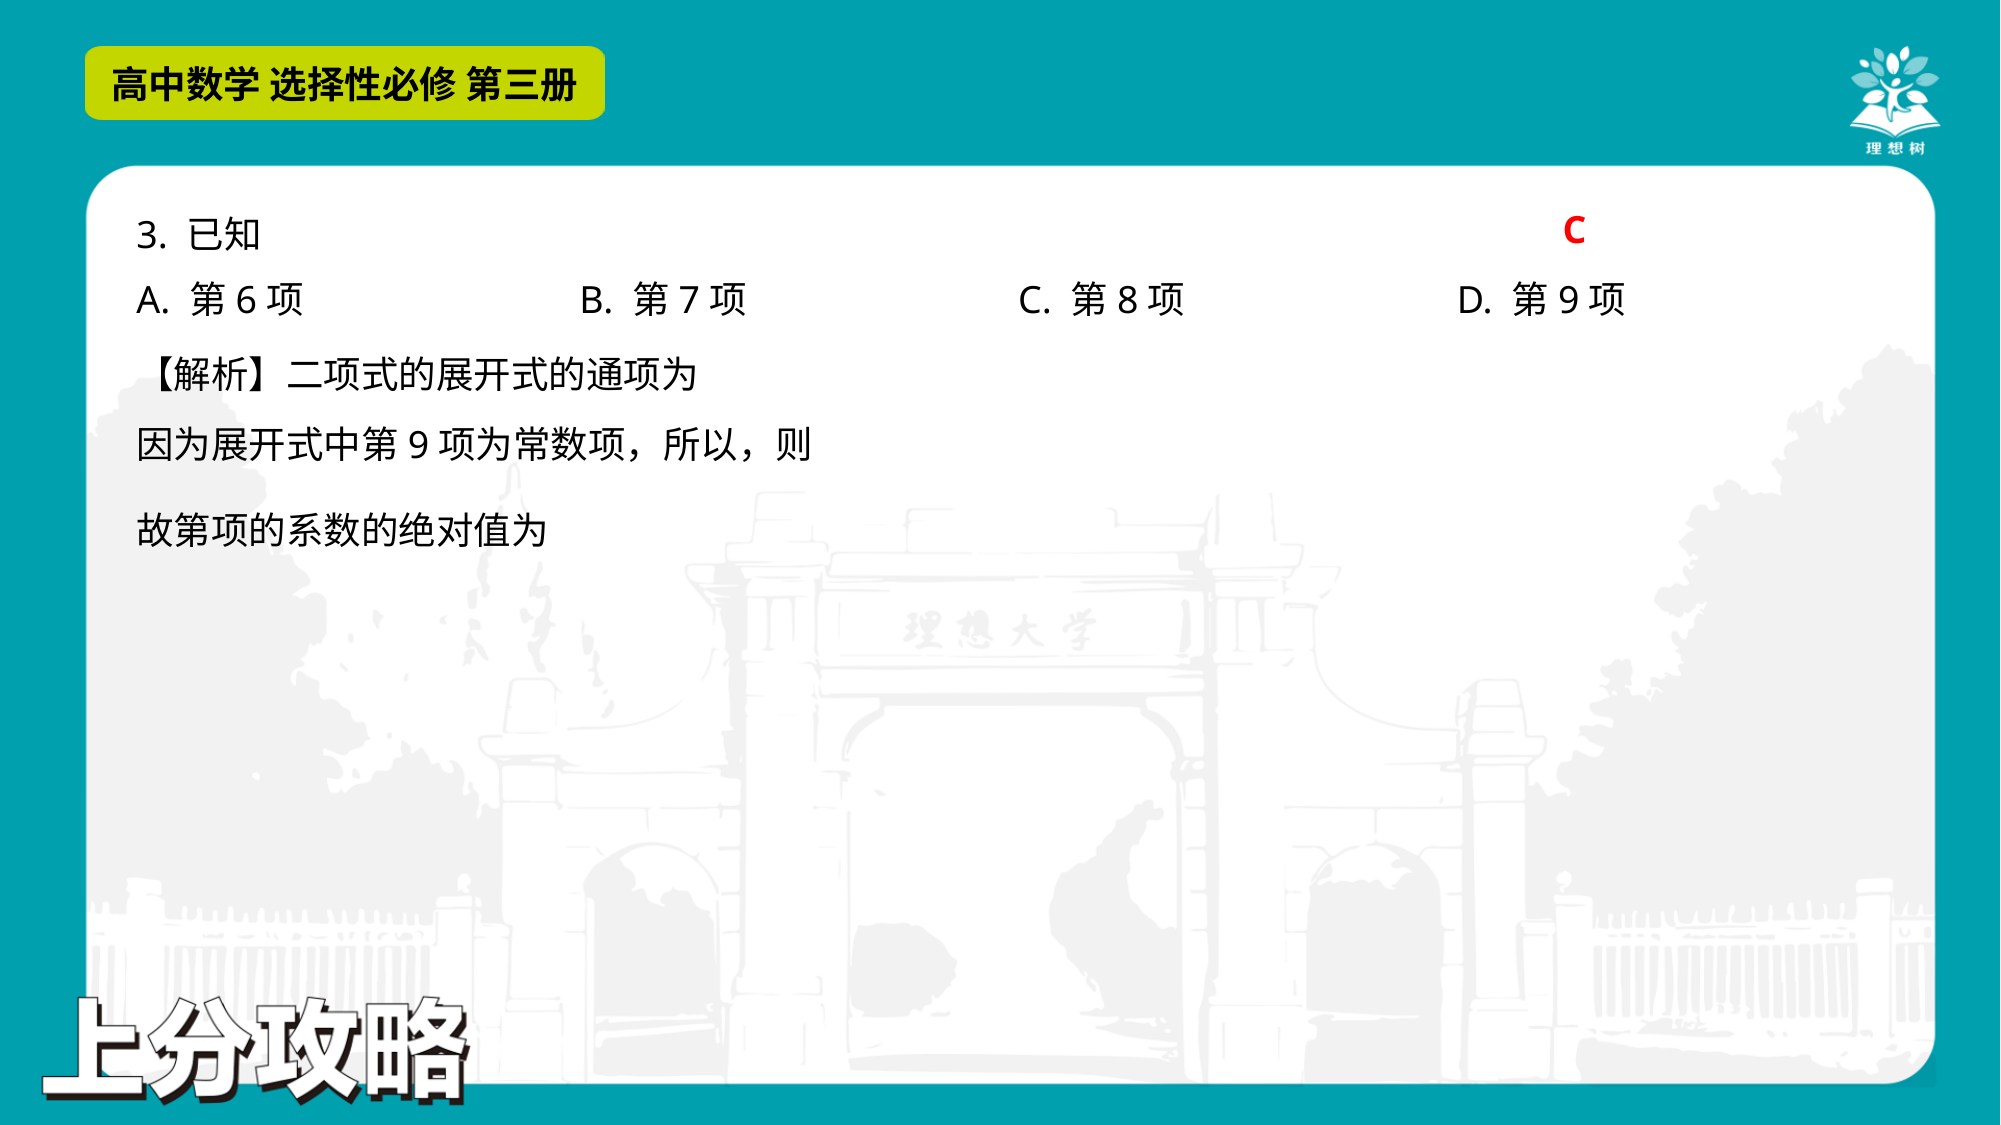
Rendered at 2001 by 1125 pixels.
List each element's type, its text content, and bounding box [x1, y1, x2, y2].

text_box A. 第6项 B. 第7项 C. 第8项 D. 第9项 [136, 254, 1865, 314]
text_box C [1547, 205, 1602, 250]
picture [0, 0, 2000, 1125]
